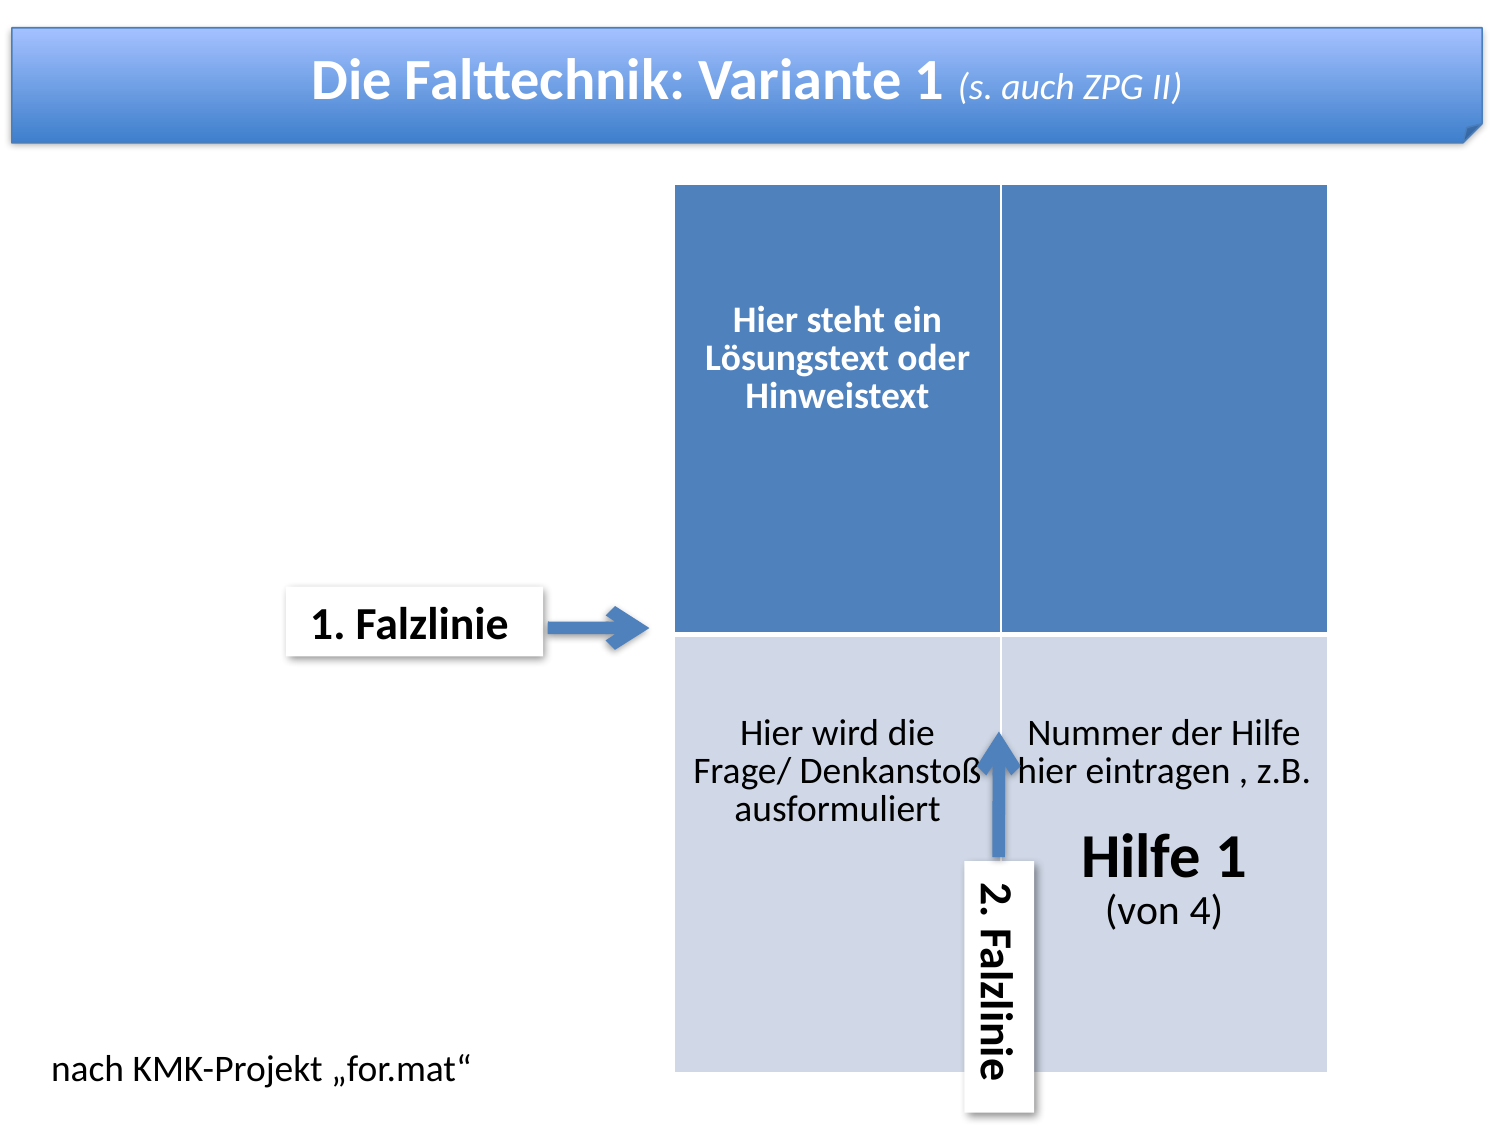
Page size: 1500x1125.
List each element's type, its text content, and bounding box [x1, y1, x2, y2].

table_cell Nummer der Hilfe hier eintragen , z.B. Hilfe 1 (von 4) [1002, 637, 1327, 1072]
text_box Die Falttechnik: Variante 1 (s. auch ZPG II) [11, 26, 1483, 144]
text_box 1. Falzlinie [285, 586, 544, 657]
text_box 2. Falzlinie [964, 861, 1035, 1113]
table_header [1002, 185, 1327, 632]
table_cell Hier wird die Frage/ Denkanstoß ausformuliert [675, 637, 1000, 1072]
table_header Hier steht ein Lösungstext oder Hinweistext [675, 185, 1000, 632]
text_box nach KMK-Projekt „for.mat“ [36, 1036, 508, 1097]
